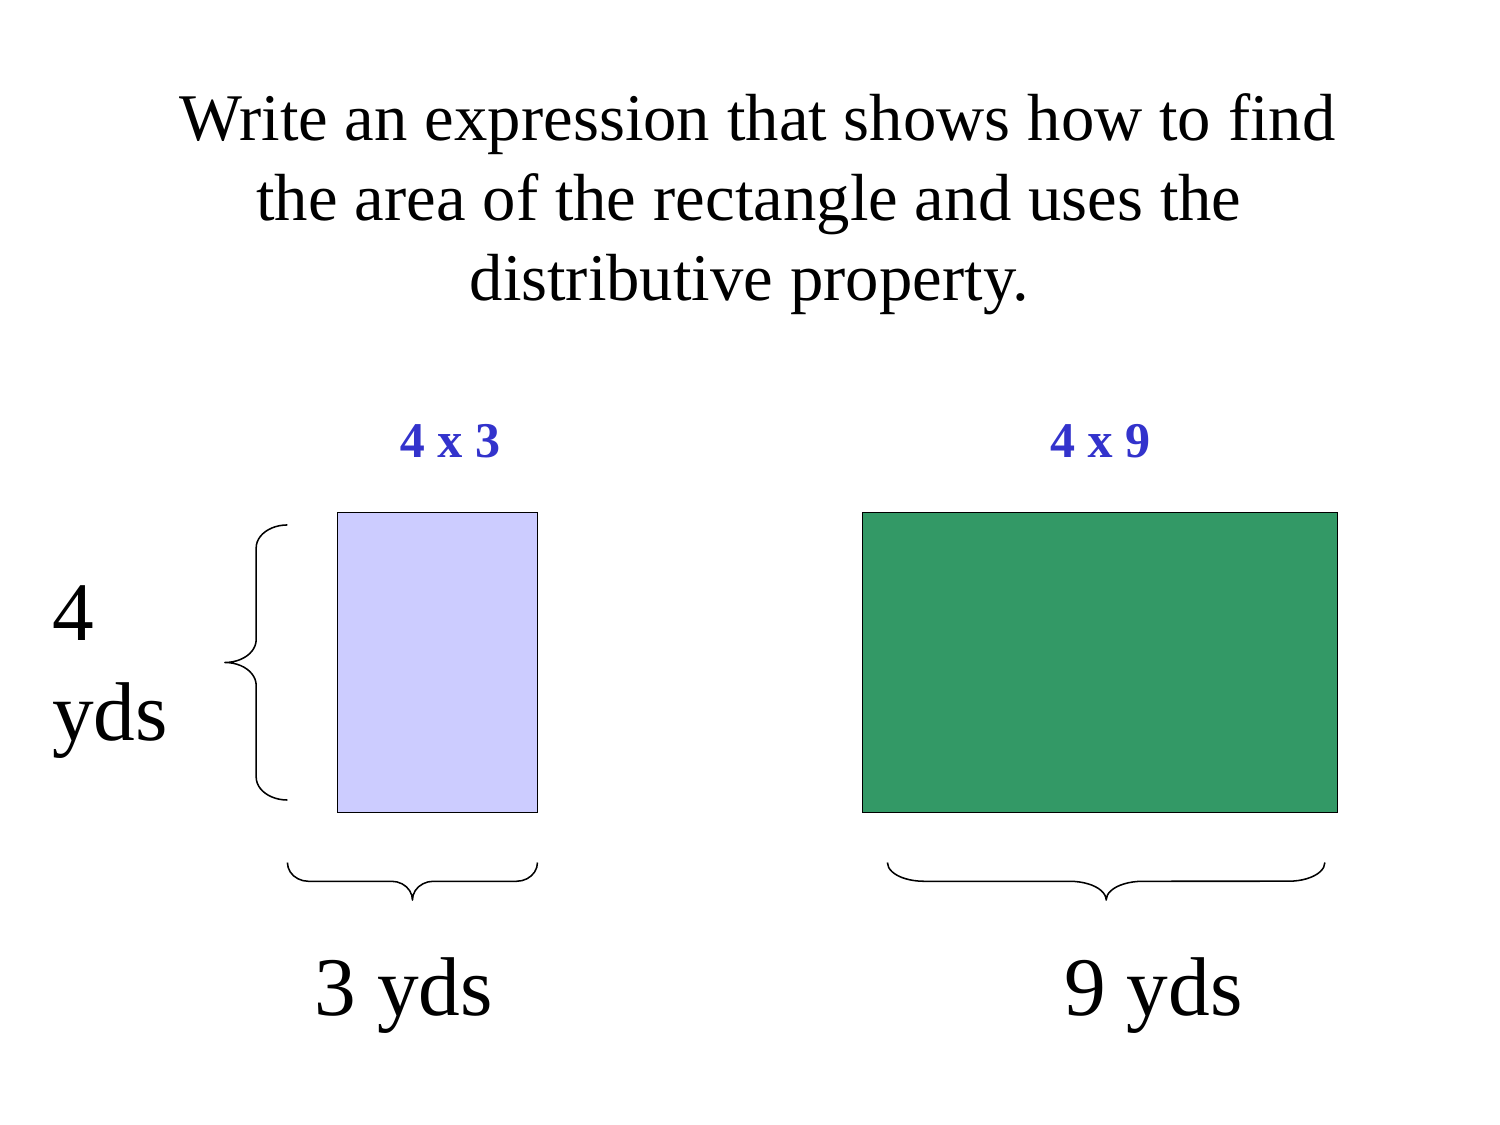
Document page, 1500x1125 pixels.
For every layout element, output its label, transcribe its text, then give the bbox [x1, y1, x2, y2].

text_box 4 x 9 [1012, 399, 1188, 475]
text_box [337, 512, 538, 813]
text_box [887, 862, 1325, 901]
text_box [862, 512, 1338, 813]
text_box 4 yds [37, 549, 225, 765]
text_box 3 yds [300, 924, 550, 1040]
text_box 9 yds [987, 924, 1450, 1040]
text_box 4 x 3 [362, 399, 538, 475]
text_box [224, 524, 288, 801]
text_box [287, 862, 538, 901]
text_box Write an expression that shows how to find the area of the rectangle and uses the distributive property. [112, 99, 1388, 288]
